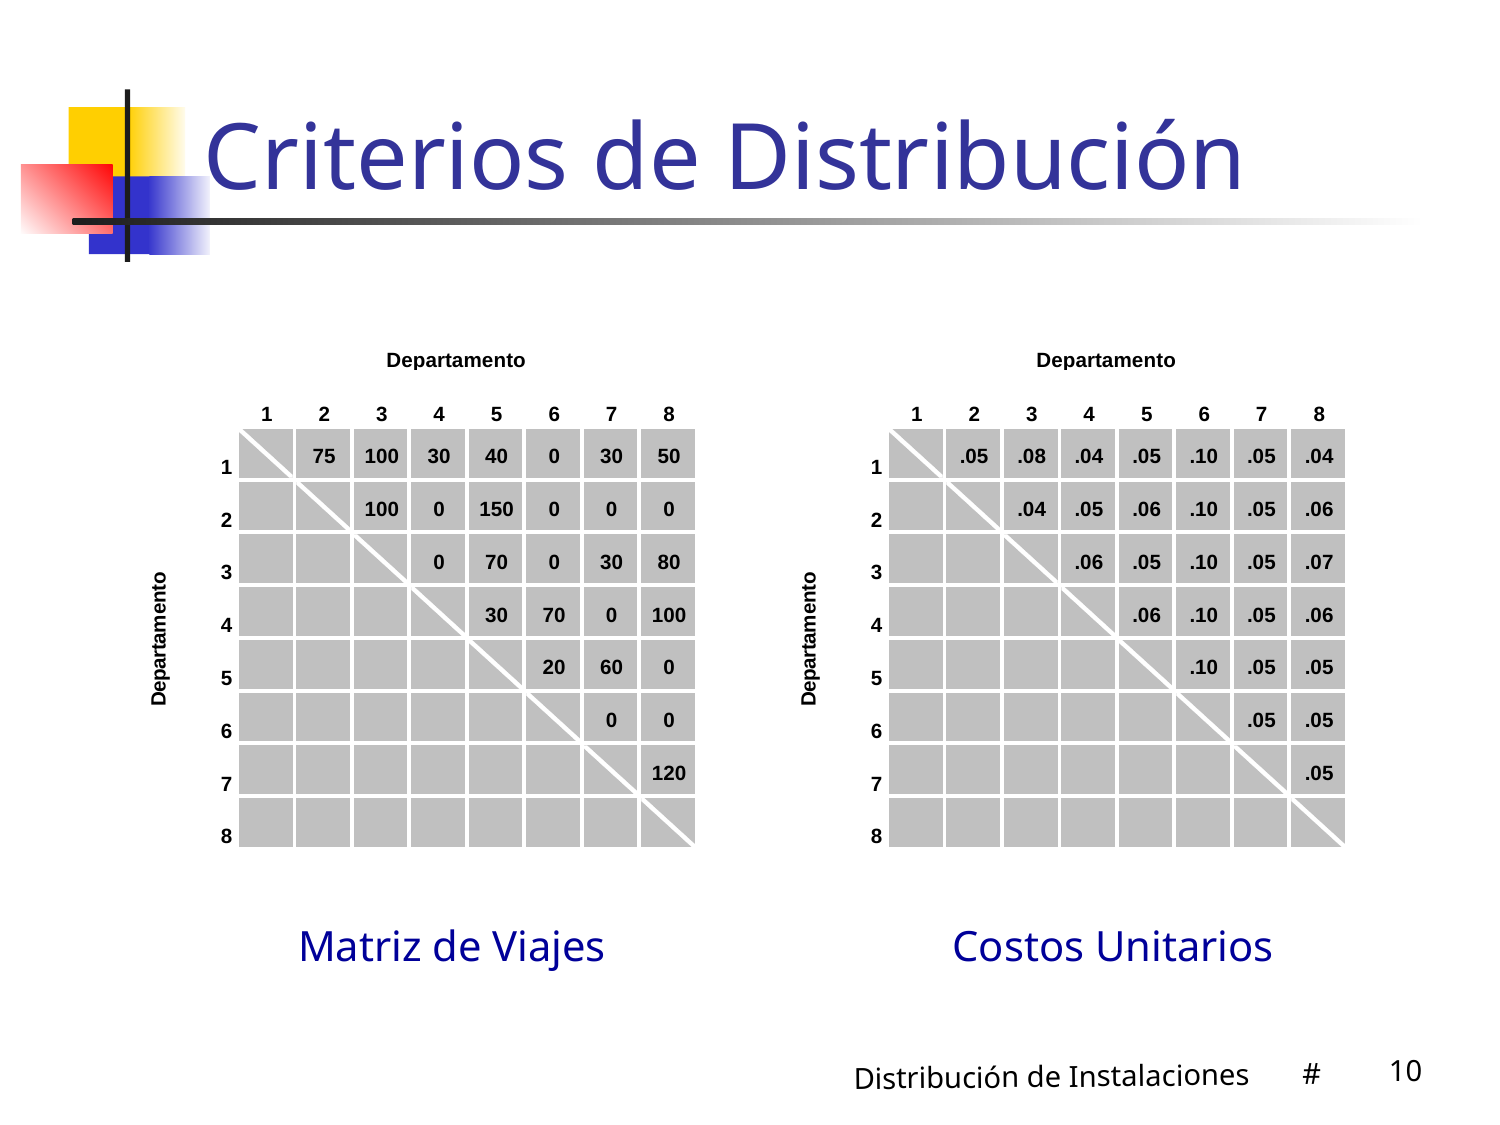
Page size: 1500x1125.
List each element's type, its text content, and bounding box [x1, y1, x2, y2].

text_box Matriz de Viajes [283, 912, 621, 978]
footer Distribución de Instalaciones # [761, 1028, 1414, 1110]
picture [137, 342, 699, 851]
picture [787, 342, 1349, 851]
slide_number 10 [1124, 1024, 1438, 1101]
text_box Costos Unitarios [937, 912, 1289, 978]
title Criterios de Distribución [188, 27, 1468, 216]
